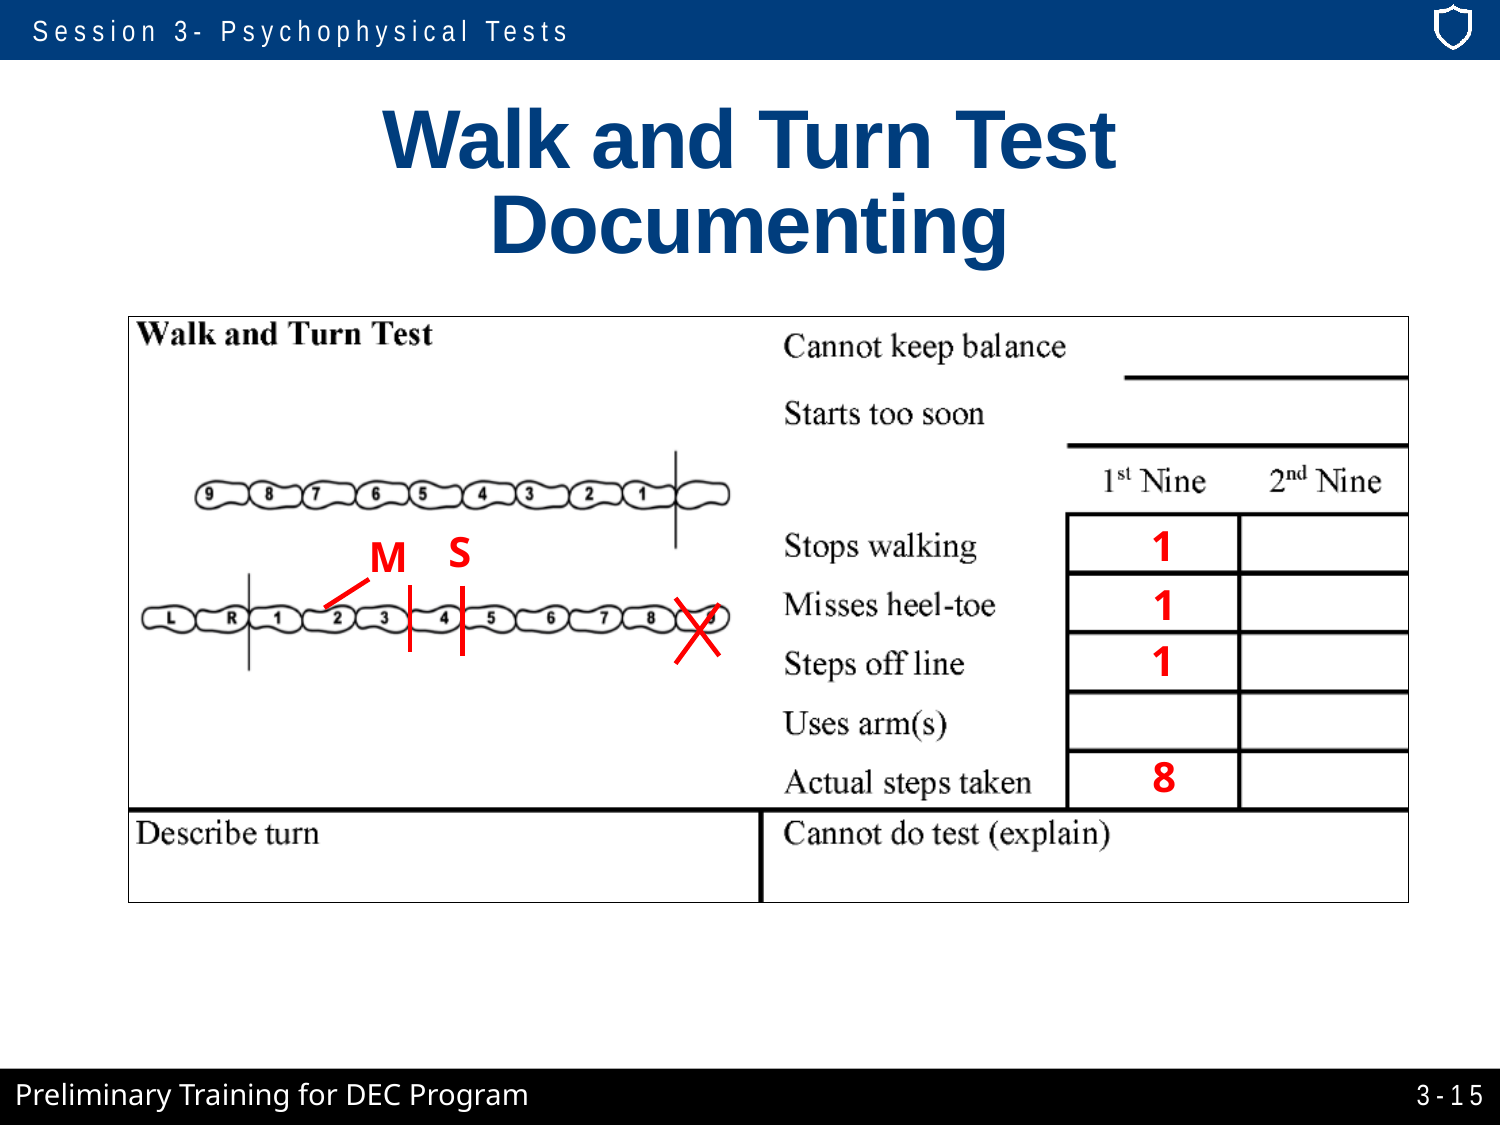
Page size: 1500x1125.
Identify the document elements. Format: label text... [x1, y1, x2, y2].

picture [1434, 4, 1472, 50]
slide_number 3-15 [1218, 1063, 1499, 1124]
text_box Walk and Turn Test Documenting [50, 93, 1450, 272]
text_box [674, 597, 720, 665]
picture [128, 315, 1409, 903]
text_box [323, 578, 370, 609]
